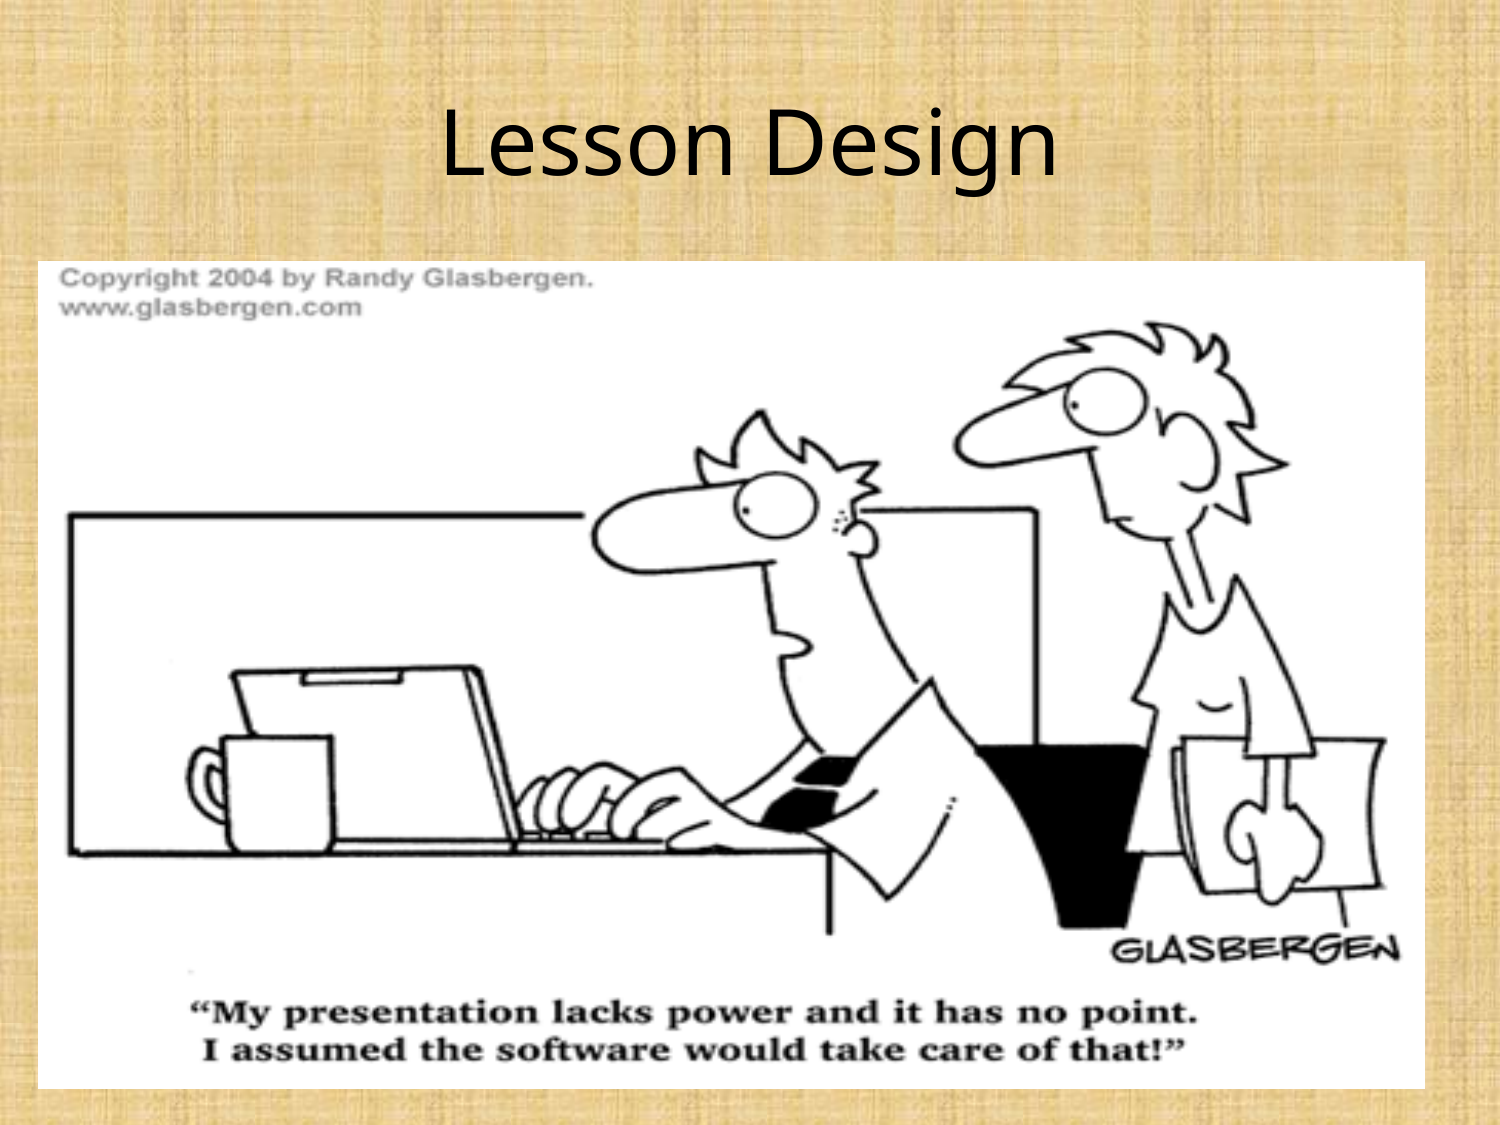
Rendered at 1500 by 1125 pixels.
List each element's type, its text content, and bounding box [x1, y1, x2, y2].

picture [0, 0, 1500, 1125]
title Lesson Design [75, 45, 1425, 233]
